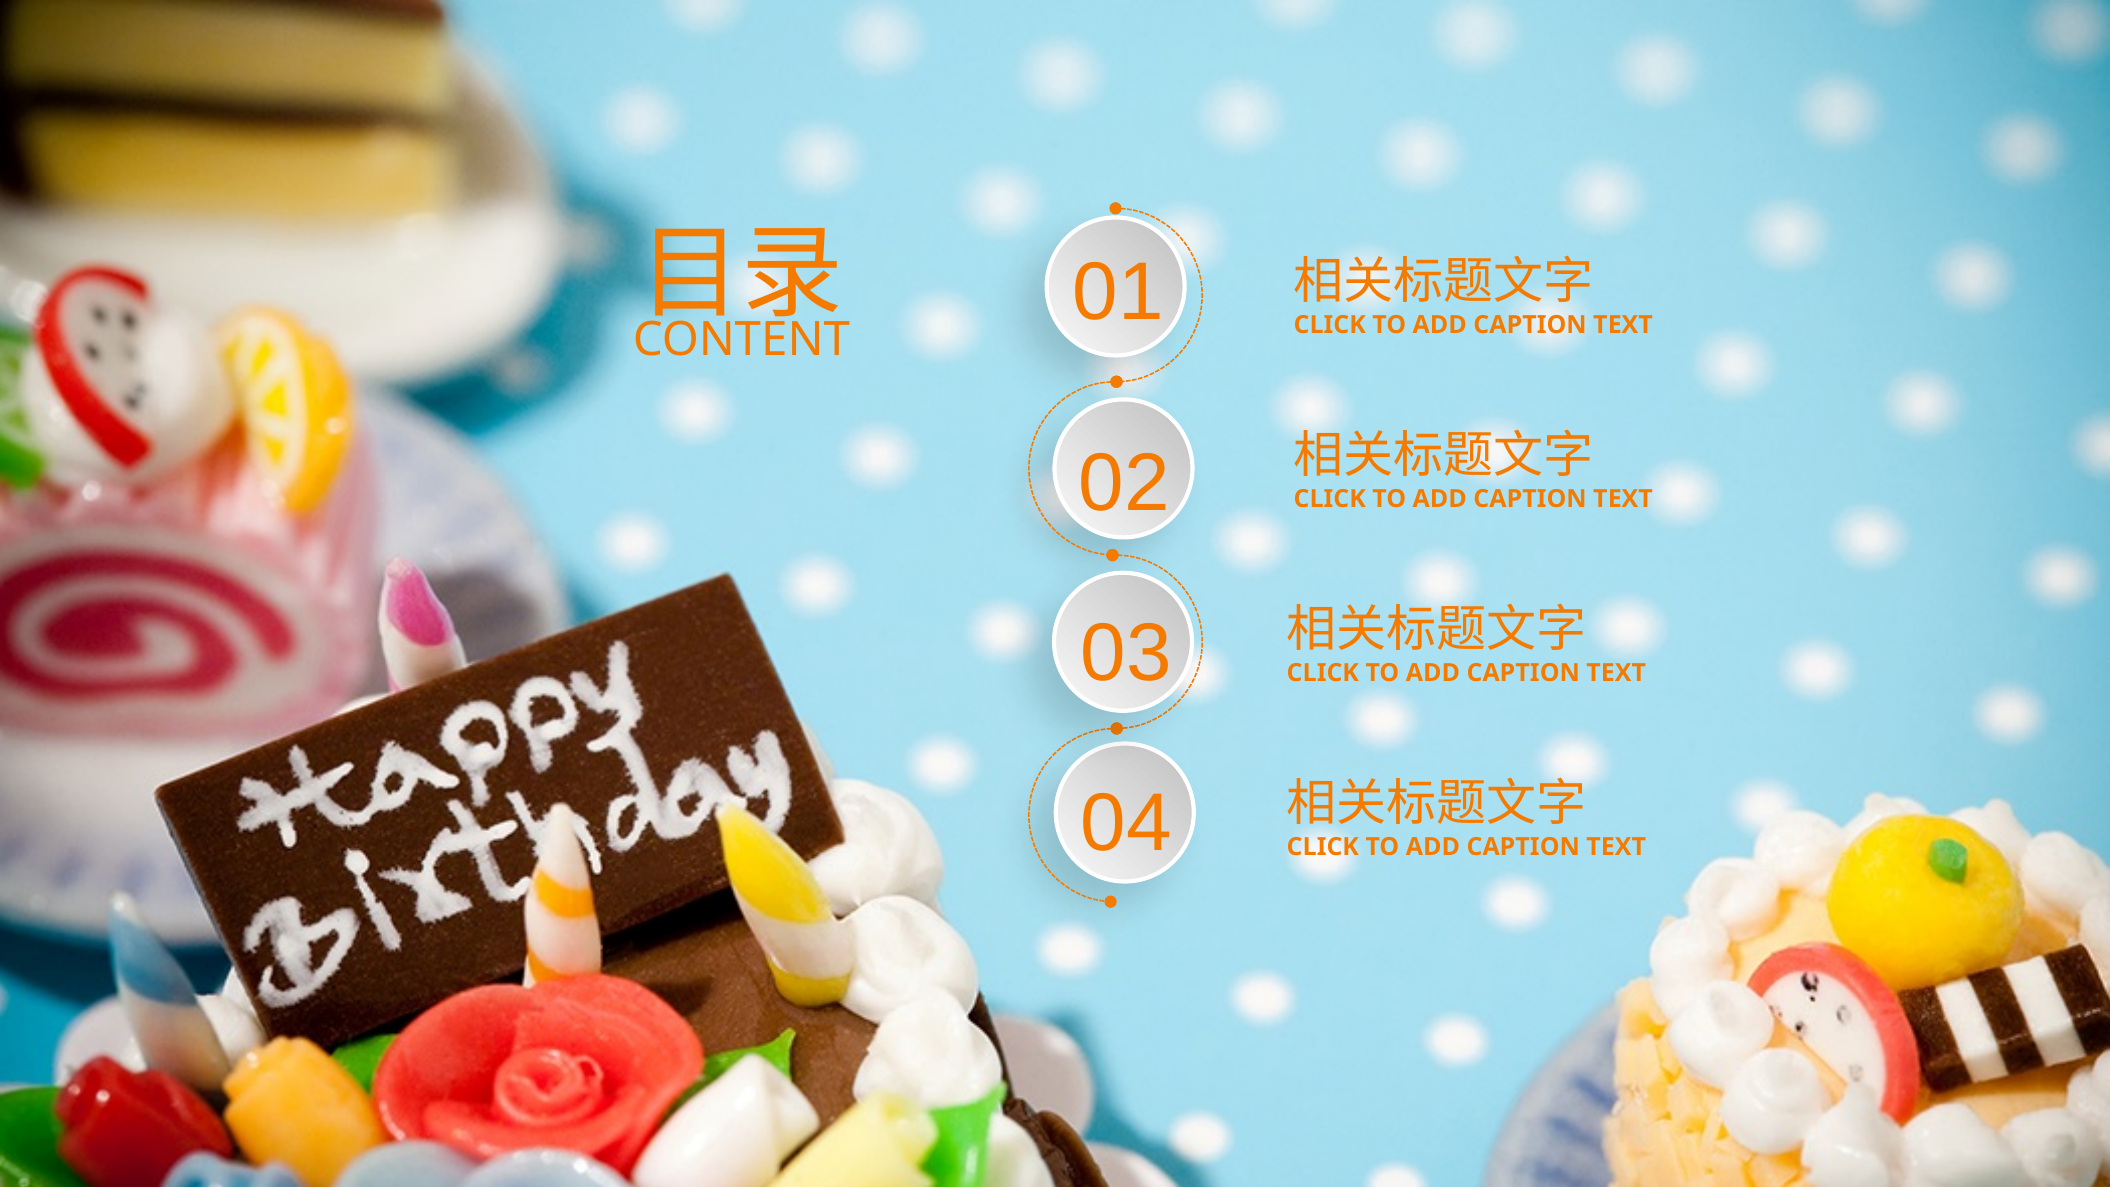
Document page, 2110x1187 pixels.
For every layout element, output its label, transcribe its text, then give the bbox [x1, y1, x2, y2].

text_box [0, 0, 2110, 1187]
text_box 相关标题文字 CLICK TO ADD CAPTION TEXT [1271, 762, 1662, 868]
text_box 相关标题文字 CLICK TO ADD CAPTION TEXT [1278, 241, 1669, 347]
text_box 相关标题文字 CLICK TO ADD CAPTION TEXT [1278, 415, 1669, 520]
text_box 相关标题文字 CLICK TO ADD CAPTION TEXT [1271, 589, 1662, 694]
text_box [1028, 208, 1203, 902]
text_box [1053, 572, 1193, 711]
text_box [608, 92, 876, 360]
